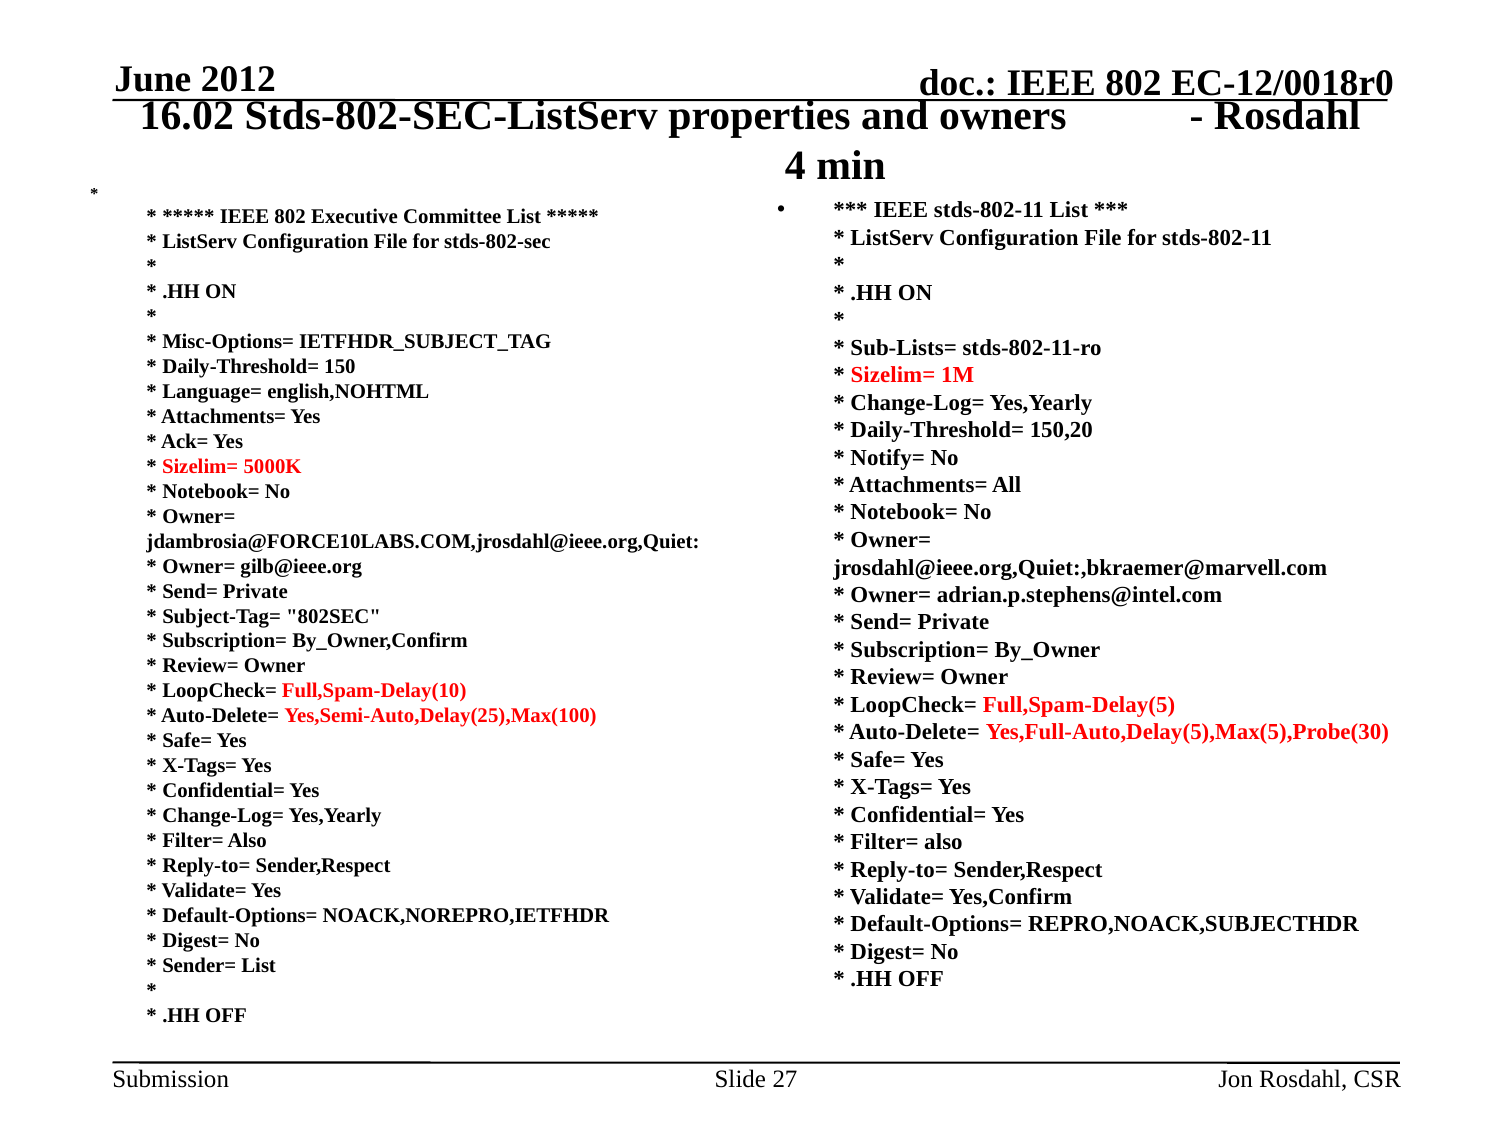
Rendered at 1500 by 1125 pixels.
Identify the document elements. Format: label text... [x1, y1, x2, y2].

list * * ***** IEEE 802 Executive Committee List ***** * ListServ Configuration File for stds-802-sec * * .HH ON * * Misc-Options= IETFHDR_SUBJECT_TAG * Daily-Threshold= 150 * Language= english,NOHTML * Attachments= Yes * Ack= Yes * Sizelim= 5000K * Notebook= No * Owner= jdambrosia@FORCE10LABS.COM,jrosdahl@ieee.org,Quiet: * Owner= gilb@ieee.org * Send= Private * Subject-Tag= "802SEC" * Subscription= By_Owner,Confirm * Review= Owner * LoopCheck= Full,Spam-Delay(10) * Auto-Delete= Yes,Semi-Auto,Delay(25),Max(100) * Safe= Yes * X-Tags= Yes * Confidential= Yes * Change-Log= Yes,Yearly * Filter= Also * Reply-to= Sender,Respect * Validate= Yes * Default-Options= NOACK,NOREPRO,IETFHDR * Digest= No * Sender= List * * .HH OFF [74, 174, 726, 1063]
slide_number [114, 54, 423, 100]
list *** IEEE stds-802-11 List *** * ListServ Configuration File for stds-802-11 * * .HH ON * * Sub-Lists= stds-802-11-ro * Sizelim= 1M * Change-Log= Yes,Yearly * Daily-Threshold= 150,20 * Notify= No * Attachments= All * Notebook= No * Owner= jrosdahl@ieee.org,Quiet:,bkraemer@marvell.com * Owner= adrian.p.stephens@intel.com * Send= Private * Subscription= By_Owner * Review= Owner * LoopCheck= Full,Spam-Delay(5) * Auto-Delete= Yes,Full-Auto,Delay(5),Max(5),Probe(30) * Safe= Yes * X-Tags= Yes * Confidential= Yes * Filter= also * Reply-to= Sender,Respect * Validate= Yes,Confirm * Default-Options= REPRO,NOACK,SUBJECTHDR * Digest= No * .HH OFF [761, 187, 1426, 1051]
footer Jon Rosdahl, CSR [925, 1061, 1402, 1093]
title 16.02 Stds-802-SEC-ListServ properties and owners - Rosdahl 4 min [74, 99, 1426, 176]
slide_number Slide 27 [712, 1061, 800, 1123]
